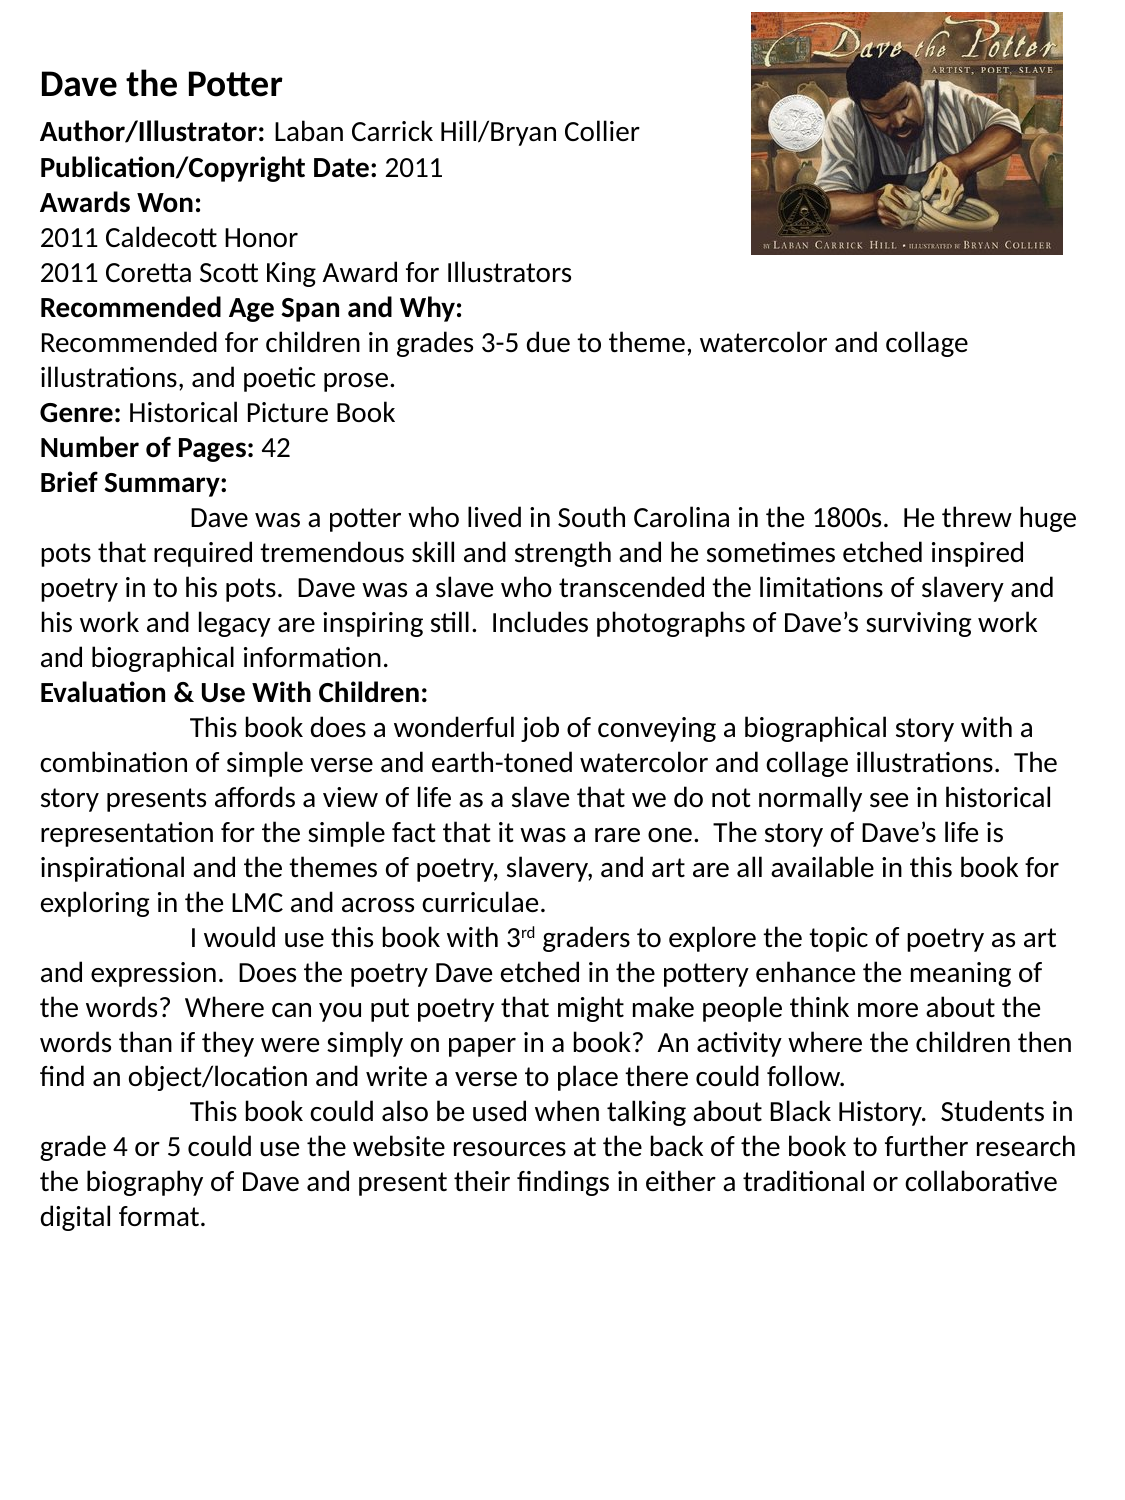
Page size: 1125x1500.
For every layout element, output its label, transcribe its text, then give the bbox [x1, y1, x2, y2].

text_box Dave the Potter Author/Illustrator: Laban Carrick Hill/Bryan Collier Publication/Copyright Date: 2011 Awards Won: 2011 Caldecott Honor 2011 Coretta Scott King Award for Illustrators Recommended Age Span and Why: Recommended for children in grades 3-5 due to theme, watercolor and collage illustrations, and poetic prose. Genre: Historical Picture Book Number of Pages: 42 Brief Summary: Dave was a potter who lived in South Carolina in the 1800s. He threw huge pots that required tremendous skill and strength and he sometimes etched inspired poetry in to his pots. Dave was a slave who transcended the limitations of slavery and his work and legacy are inspiring still. Includes photographs of Dave’s surviving work and biographical information. Evaluation & Use With Children: This book does a wonderful job of conveying a biographical story with a combination of simple verse and earth-toned watercolor and collage illustrations. The story presents affords a view of life as a slave that we do not normally see in historical representation for the simple fact that it was a rare one. The story of Dave’s life is inspirational and the themes of poetry, slavery, and art are all available in this book for exploring in the LMC and across curriculae. I would use this book with 3rd graders to explore the topic of poetry as art and expression. Does the poetry Dave etched in the pottery enhance the meaning of the words? Where can you put poetry that might make people think more about the words than if they were simply on paper in a book? An activity where the children then find an object/location and write a verse to place there could follow. This book could also be used when talking about Black History. Students in grade 4 or 5 could use the website resources at the back of the book to further research the biography of Dave and present their findings in either a traditional or collaborative digital format. [24, 51, 1100, 1240]
picture [751, 12, 1063, 255]
